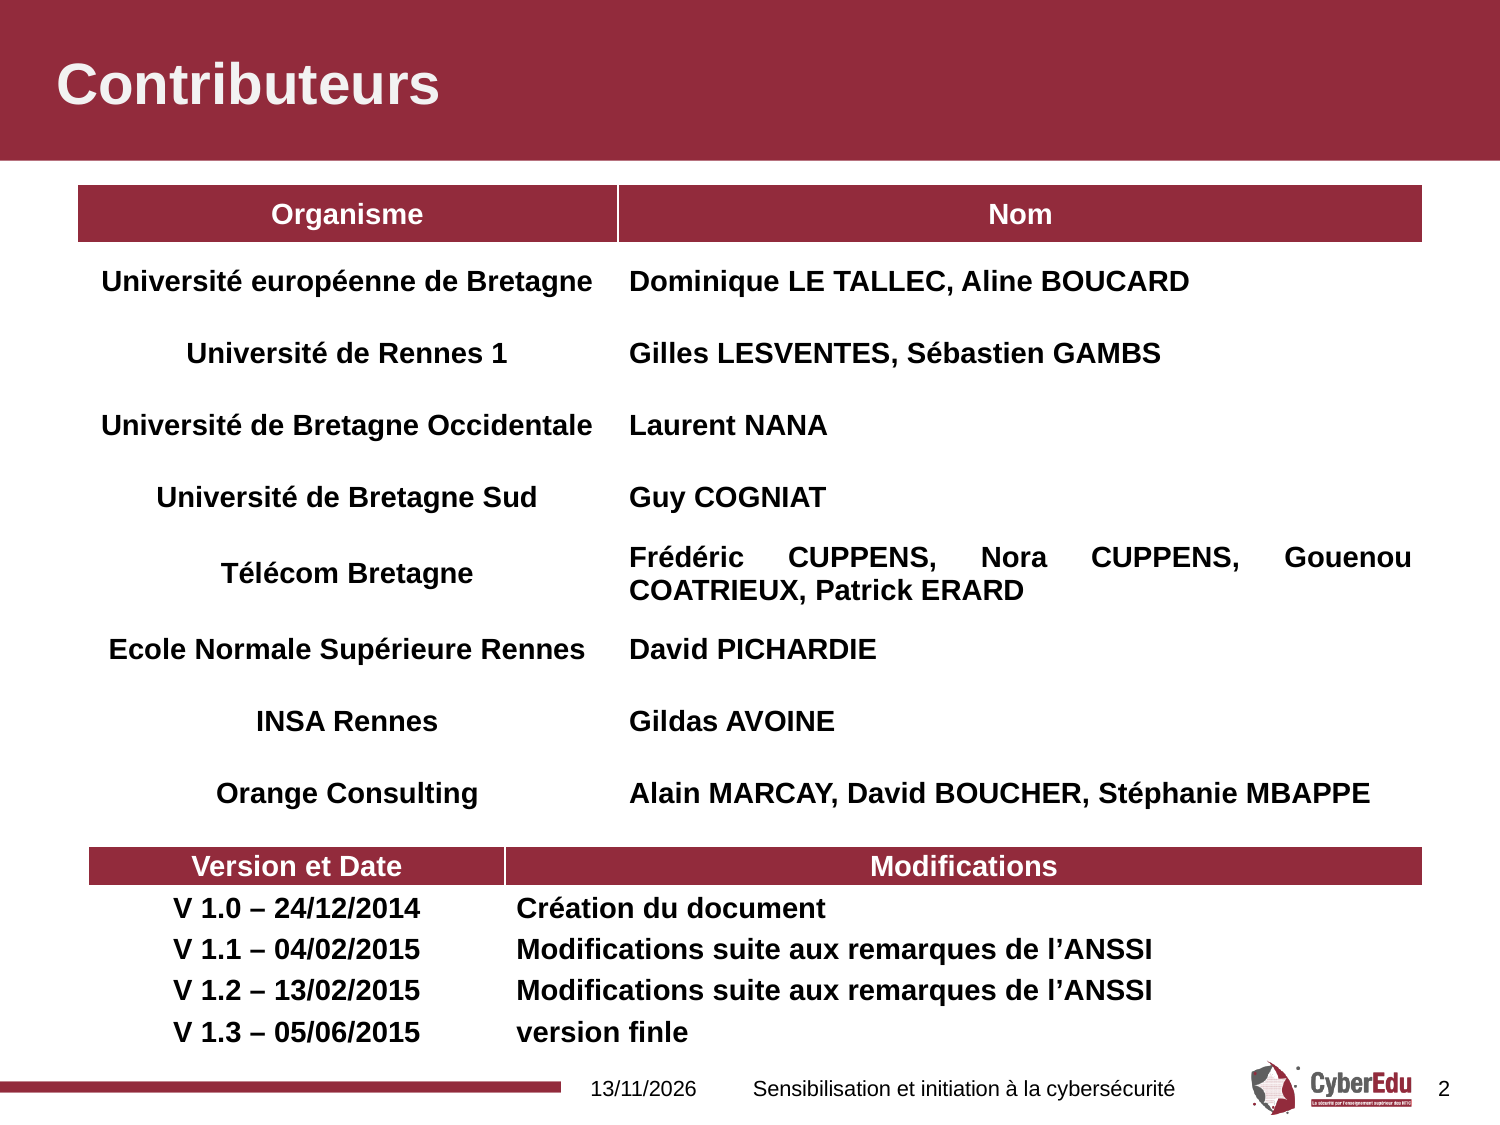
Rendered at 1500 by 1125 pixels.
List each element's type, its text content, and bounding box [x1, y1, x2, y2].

footer Sensibilisation et initiation à la cybersécurité [738, 1057, 1236, 1118]
table_header Modifications [506, 847, 1422, 885]
table_cell Université de Bretagne Occidentale [78, 390, 617, 460]
table_cell V 1.3 – 05/06/2015 [89, 1014, 504, 1052]
table_cell version finle [506, 1014, 1422, 1052]
table_cell Gildas AVOINE [619, 687, 1422, 755]
table_cell Ecole Normale Supérieure Rennes [78, 614, 617, 685]
title Contributeurs [41, 1, 1471, 161]
table_cell Dominique LE TALLEC, Aline BOUCARD [619, 248, 1422, 316]
table_header Nom [619, 185, 1422, 242]
table_cell Alain MARCAY, David BOUCHER, Stéphanie MBAPPE [619, 761, 1422, 829]
table_cell V 1.2 – 13/02/2015 [89, 971, 504, 1009]
table_cell Université de Rennes 1 [78, 318, 617, 388]
table_cell David PICHARDIE [619, 614, 1422, 685]
table_cell INSA Rennes [78, 687, 617, 755]
slide_number 2 [1423, 1057, 1495, 1118]
table_cell Frédéric CUPPENS, Nora CUPPENS, Gouenou COATRIEUX, Patrick ERARD [619, 534, 1422, 613]
table_cell Université de Bretagne Sud [78, 462, 617, 533]
table_cell Université européenne de Bretagne [78, 248, 617, 316]
table_cell Modifications suite aux remarques de l’ANSSI [506, 971, 1422, 1009]
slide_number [561, 1057, 727, 1118]
table_cell Guy COGNIAT [619, 462, 1422, 533]
picture [1246, 1060, 1412, 1115]
table_header Organisme [78, 185, 617, 242]
table_cell Création du document [506, 890, 1422, 928]
table_cell Modifications suite aux remarques de l’ANSSI [506, 930, 1422, 969]
table_cell V 1.0 – 24/12/2014 [89, 890, 504, 928]
table_header Version et Date [89, 847, 504, 885]
table_cell V 1.1 – 04/02/2015 [89, 930, 504, 969]
table_cell Gilles LESVENTES, Sébastien GAMBS [619, 318, 1422, 388]
table_cell Orange Consulting [78, 761, 617, 829]
table_cell Télécom Bretagne [78, 534, 617, 613]
table_cell Laurent NANA [619, 390, 1422, 460]
